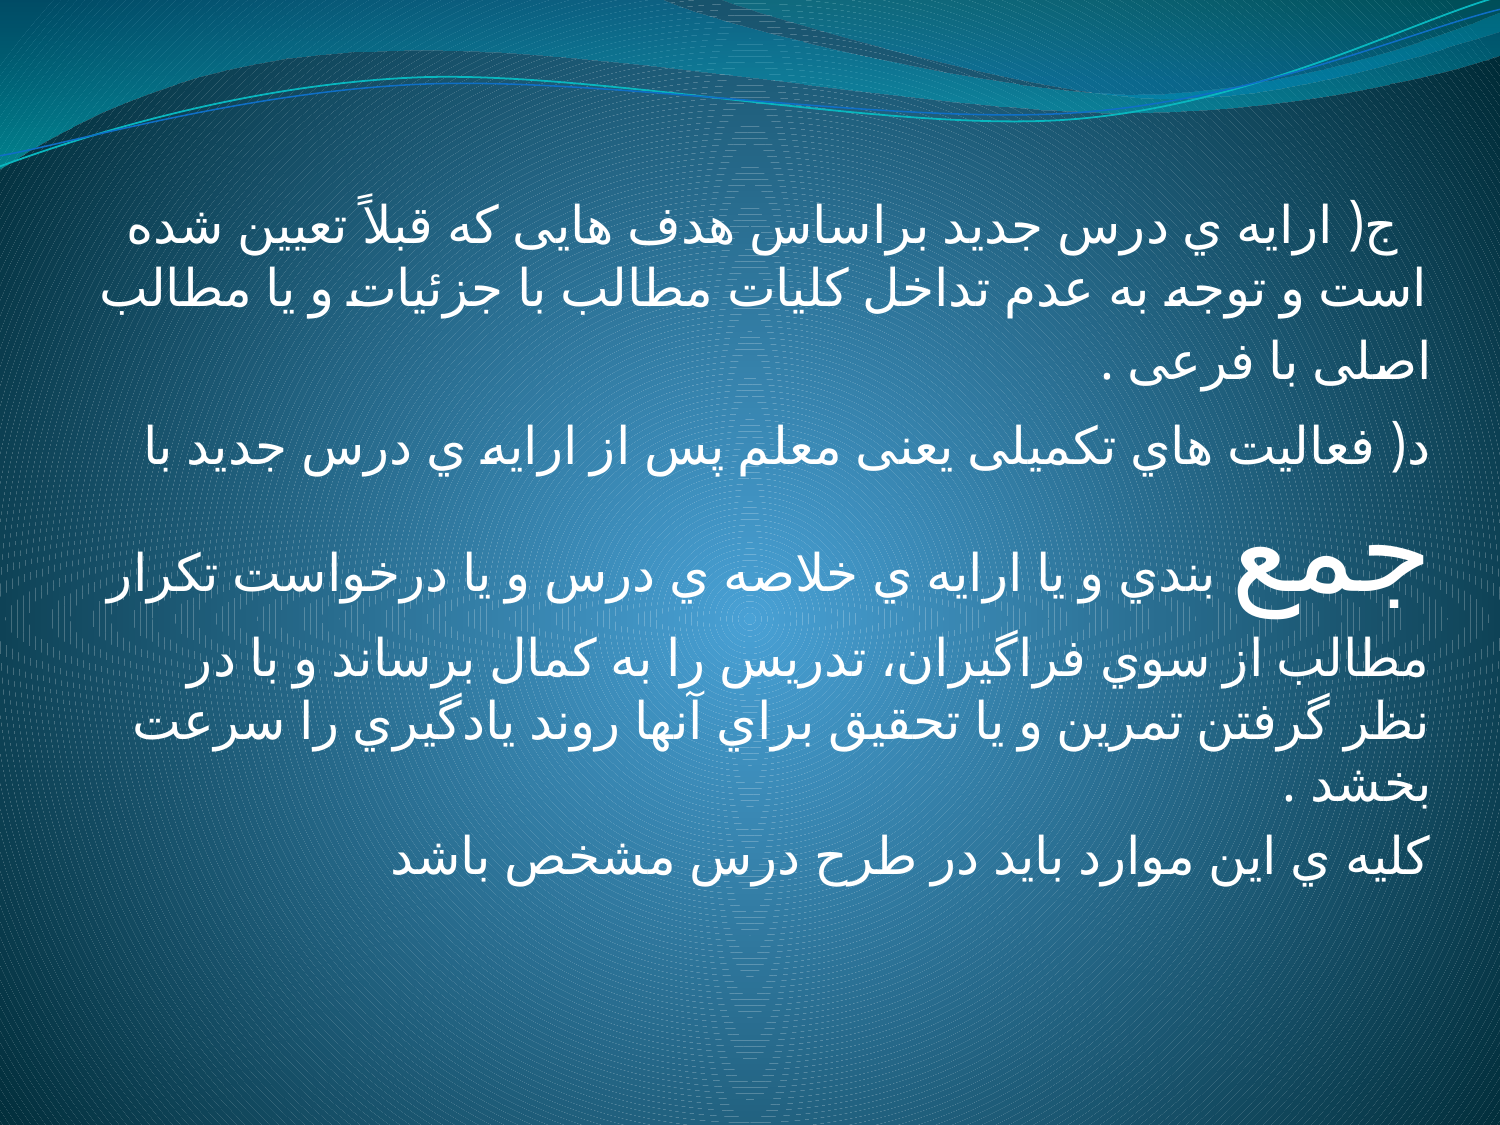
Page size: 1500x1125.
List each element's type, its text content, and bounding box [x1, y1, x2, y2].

subtitle ج( ارایه ي درس جدید براساس هدف هایی که قبلاً تعیین شده است و توجه به عدم تداخل کلیات مطالب با جزئیات و یا مطالب اصلی با فرعی . د( فعالیت هاي تکمیلی یعنی معلم پس از ارایه ي درس جدید با جمع بندي و یا ارایه ي خلاصه ي درس و یا درخواست تکرار مطالب از سوي فراگیران، تدریس را به کمال برساند و با در نظر گرفتن تمرین و یا تحقیق براي آنها روند یادگیري را سرعت بخشد . کلیه ي این موارد باید در طرح درس مشخص باشد [87, 184, 1436, 1000]
